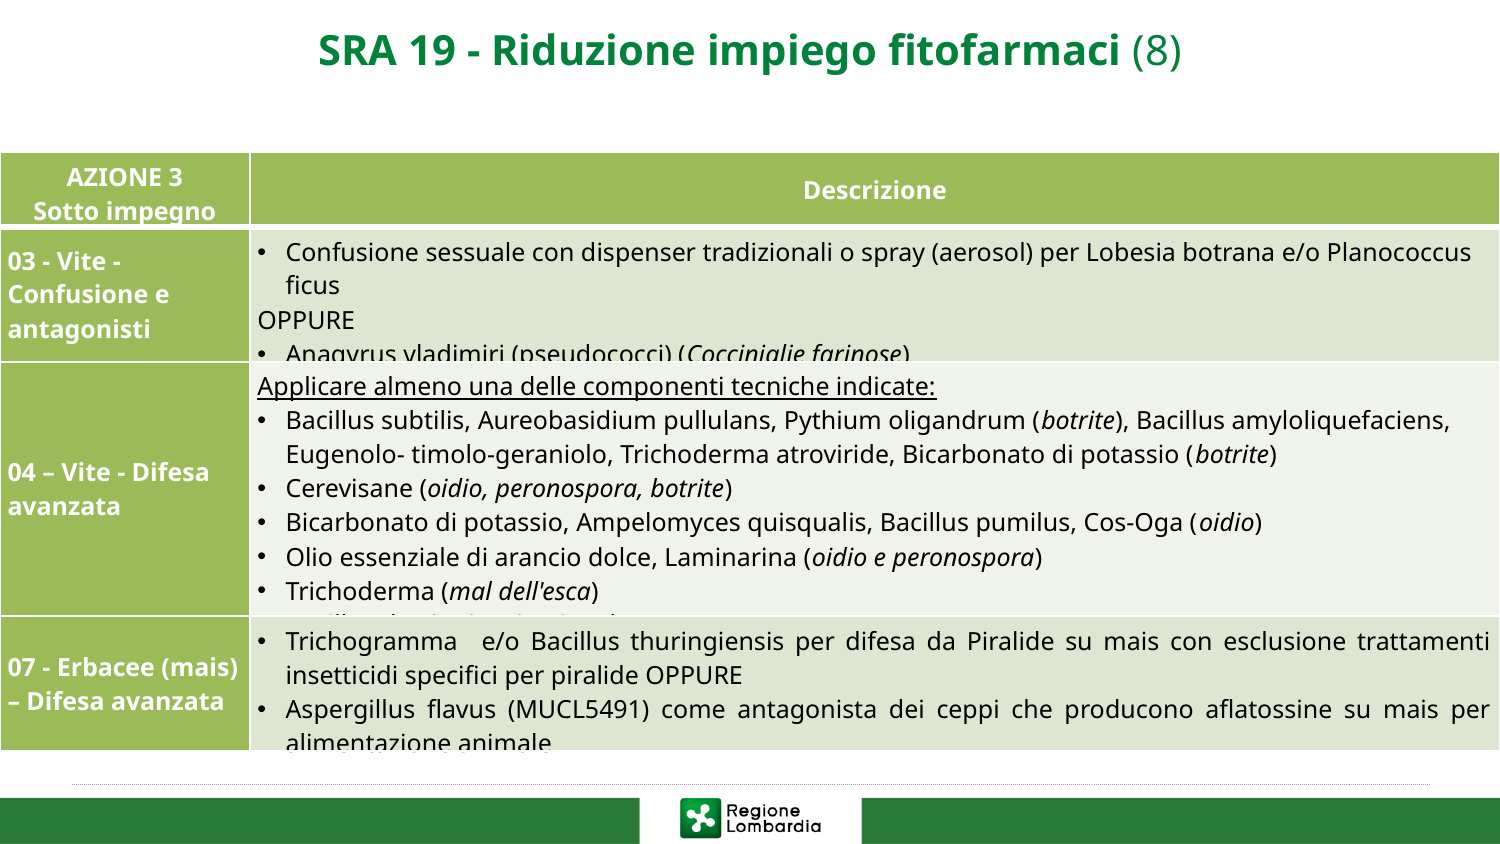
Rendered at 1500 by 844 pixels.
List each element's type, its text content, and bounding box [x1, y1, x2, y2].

table_header Descrizione [251, 153, 1499, 224]
table_cell Confusione sessuale con dispenser tradizionali o spray (aerosol) per Lobesia botrana e/o Planococcus ficus OPPURE Anagyrus vladimiri (pseudococci) (Cocciniglie farinose) [251, 230, 1499, 361]
table_cell Applicare almeno una delle componenti tecniche indicate: Bacillus subtilis, Aureobasidium pullulans, Pythium oligandrum (botrite), Bacillus amyloliquefaciens, Eugenolo- timolo-geraniolo, Trichoderma atroviride, Bicarbonato di potassio (botrite) Cerevisane (oidio, peronospora, botrite) Bicarbonato di potassio, Ampelomyces quisqualis, Bacillus pumilus, Cos-Oga (oidio) Olio essenziale di arancio dolce, Laminarina (oidio e peronospora) Trichoderma (mal dell'esca) Bacillus thuringiensis (tignola) [251, 363, 1499, 615]
picture [0, 752, 1500, 844]
table_cell 04 – Vite - Difesa avanzata [1, 363, 249, 615]
title SRA 19 - Riduzione impiego fitofarmaci (8) [150, 24, 1350, 151]
table_header AZIONE 3 Sotto impegno [1, 153, 249, 224]
picture [0, 0, 1500, 151]
table_cell 07 - Erbacee (mais) – Difesa avanzata [1, 617, 249, 750]
table_cell Trichogramma e/o Bacillus thuringiensis per difesa da Piralide su mais con esclusione trattamenti insetticidi specifici per piralide OPPURE Aspergillus flavus (MUCL5491) come antagonista dei ceppi che producono aflatossine su mais per alimentazione animale [251, 617, 1499, 750]
table_cell 03 - Vite - Confusione e antagonisti [1, 230, 249, 361]
